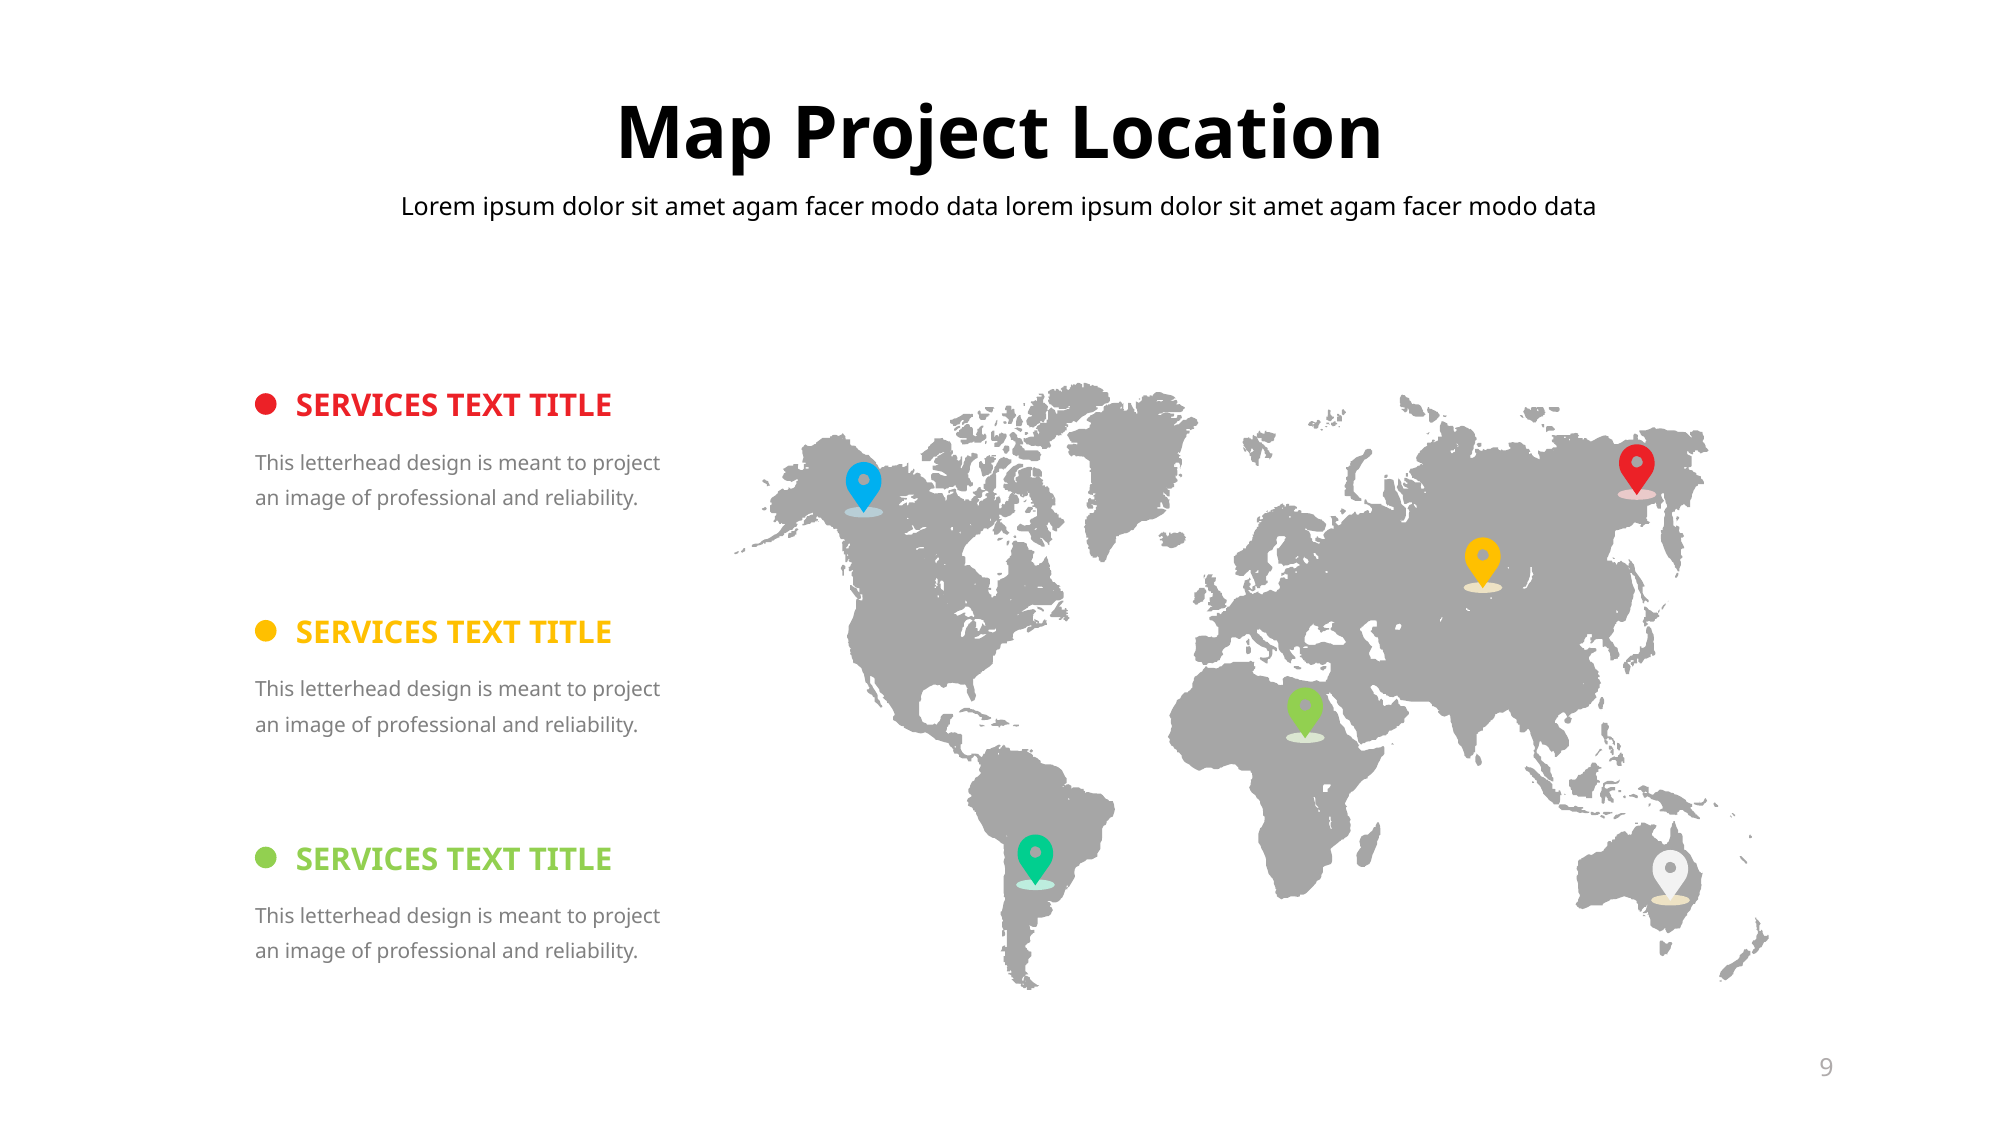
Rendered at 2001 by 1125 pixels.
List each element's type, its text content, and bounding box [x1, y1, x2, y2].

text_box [1463, 535, 1503, 593]
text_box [734, 382, 1769, 990]
text_box SERVICES TEXT TITLE [295, 609, 617, 652]
text_box This letterhead design is meant to project an image of professional and reliability. [255, 445, 680, 503]
text_box SERVICES TEXT TITLE [295, 836, 621, 879]
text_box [1285, 685, 1325, 743]
slide_number 9 [1790, 1042, 1863, 1094]
text_box [254, 393, 277, 415]
text_box [254, 846, 277, 869]
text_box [1015, 832, 1055, 890]
text_box [254, 619, 277, 642]
text_box This letterhead design is meant to project an image of professional and reliability. [254, 898, 671, 957]
text_box Map Project Location [137, 78, 1863, 186]
text_box This letterhead design is meant to project an image of professional and reliability. [255, 672, 680, 730]
text_box Lorem ipsum dolor sit amet agam facer modo data lorem ipsum dolor sit amet agam facer modo data [137, 186, 1863, 227]
text_box SERVICES TEXT TITLE [295, 382, 617, 426]
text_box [1617, 442, 1657, 500]
